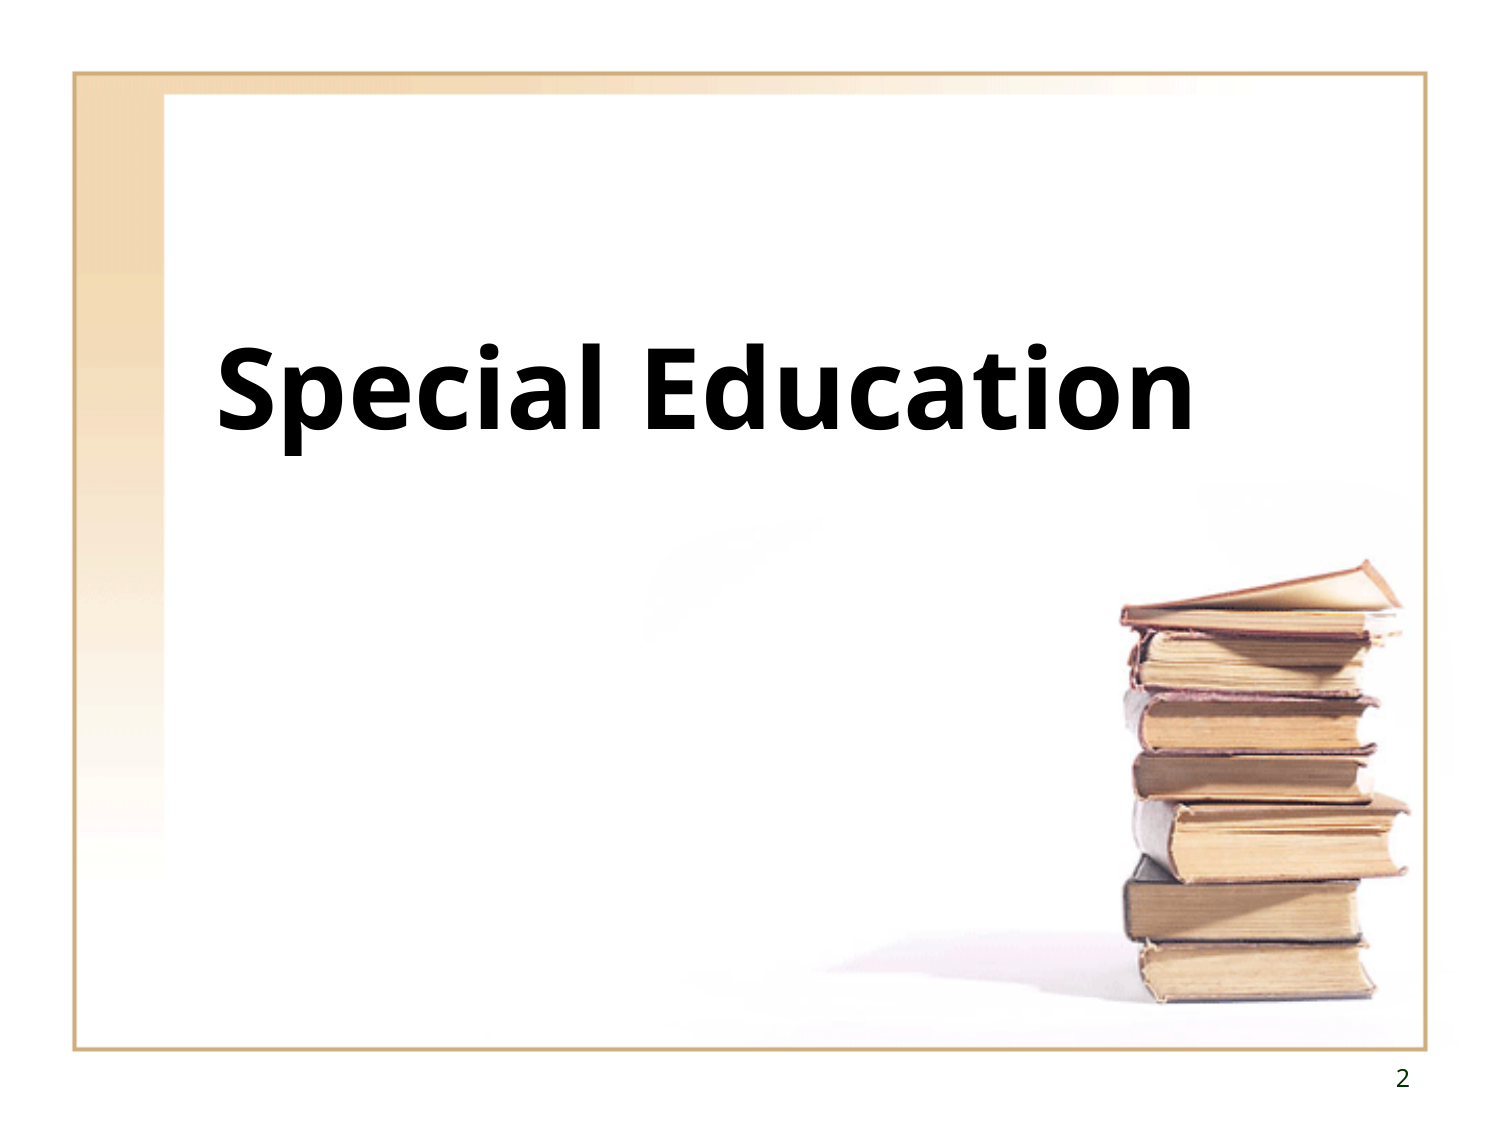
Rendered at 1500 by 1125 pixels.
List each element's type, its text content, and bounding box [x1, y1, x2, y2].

title Special Education [199, 324, 1363, 446]
picture [0, 0, 1500, 1125]
slide_number 2 [1074, 1054, 1426, 1109]
